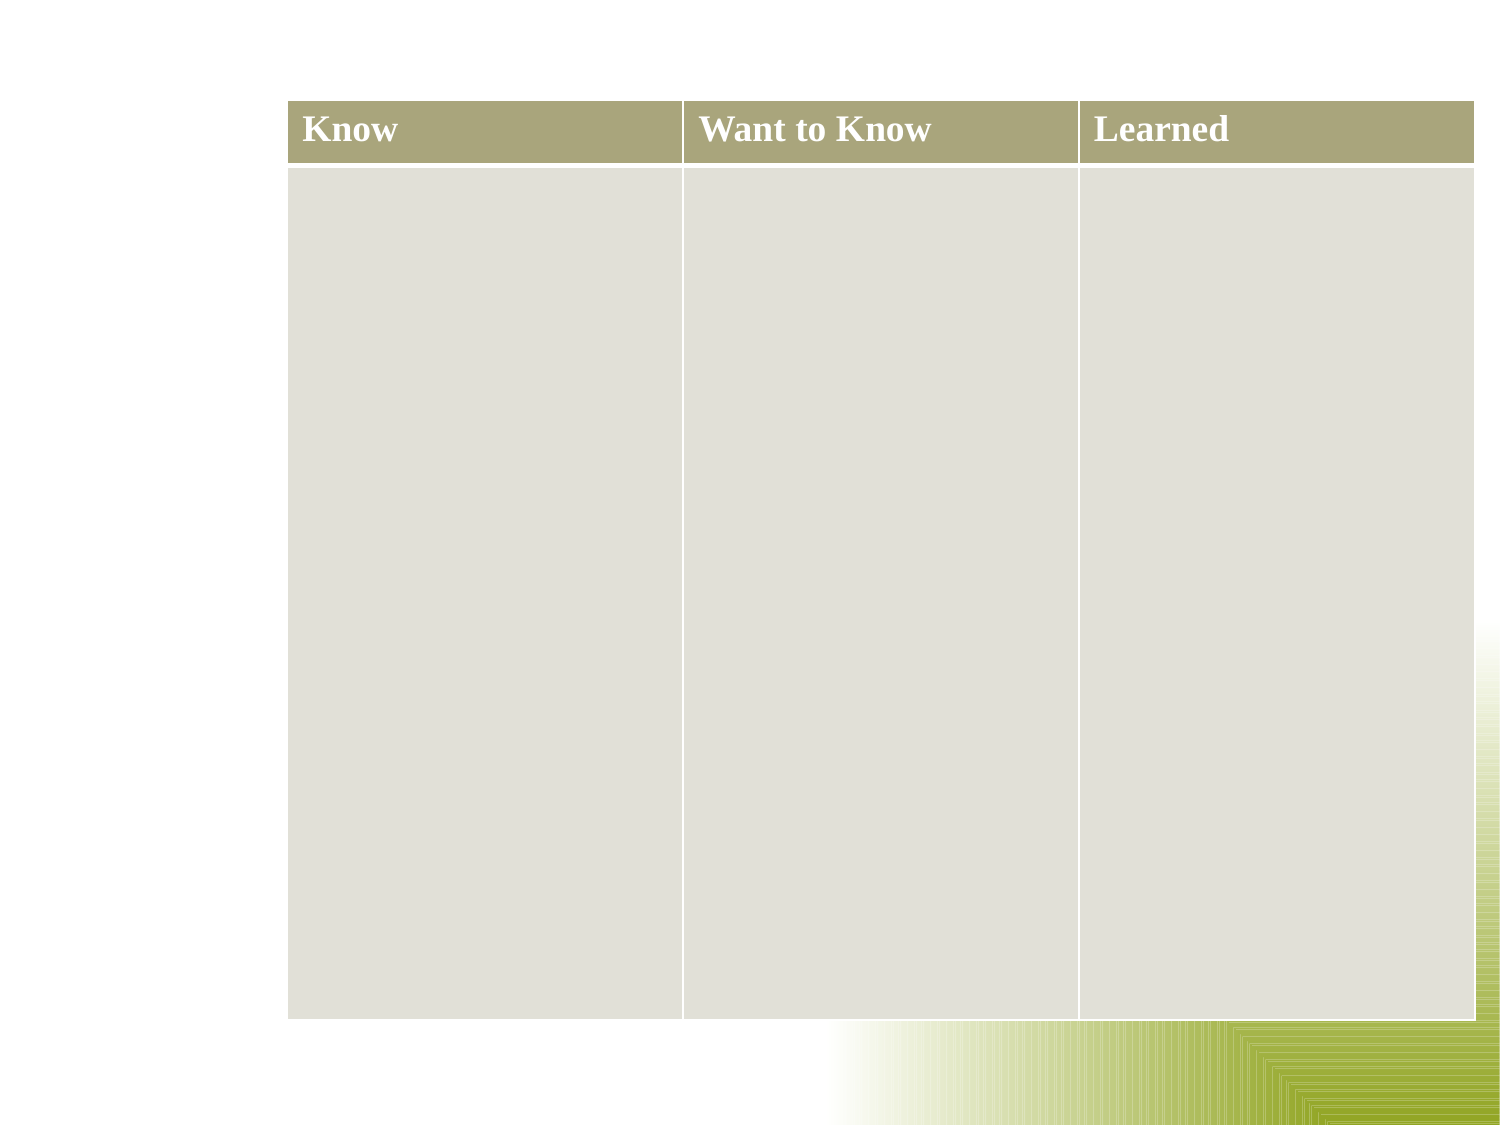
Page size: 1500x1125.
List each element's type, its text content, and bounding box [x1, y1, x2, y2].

table_cell [684, 168, 1078, 1019]
table_header Want to Know [684, 101, 1078, 163]
table_header Know [288, 101, 682, 163]
table_header Learned [1080, 101, 1474, 163]
table_cell [1080, 168, 1474, 1019]
table_cell [288, 168, 682, 1019]
